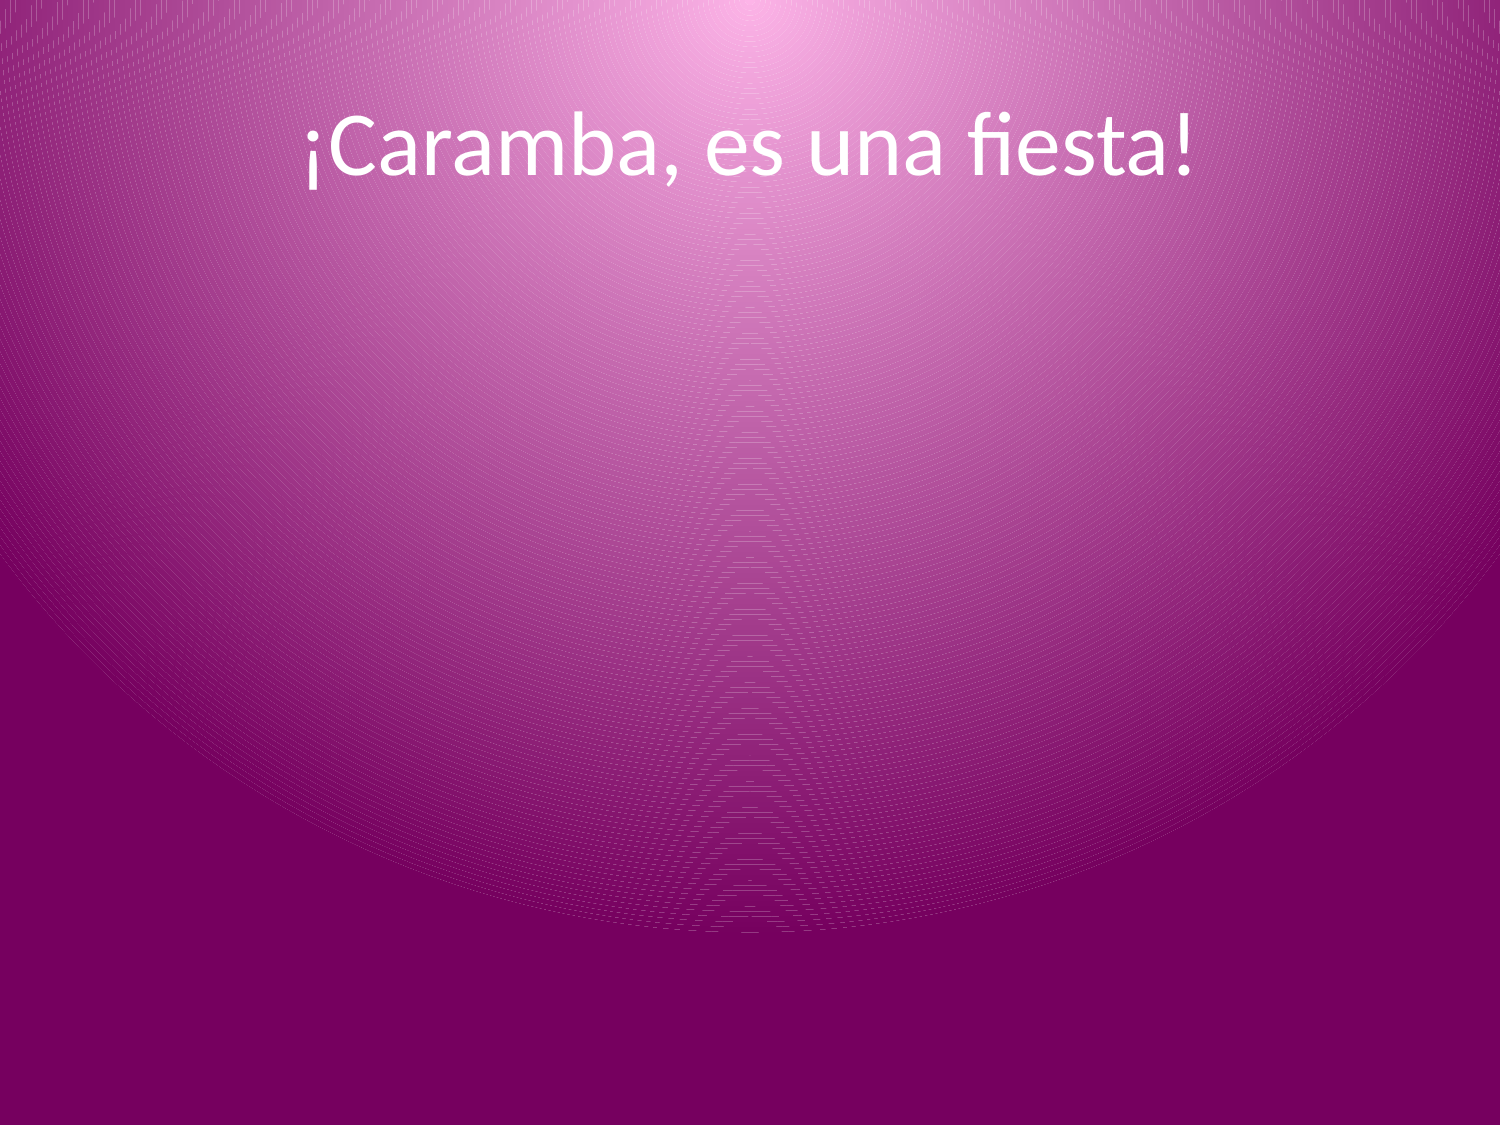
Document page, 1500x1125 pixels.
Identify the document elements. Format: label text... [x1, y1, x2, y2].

title ¡Caramba, es una fiesta! [75, 45, 1425, 233]
